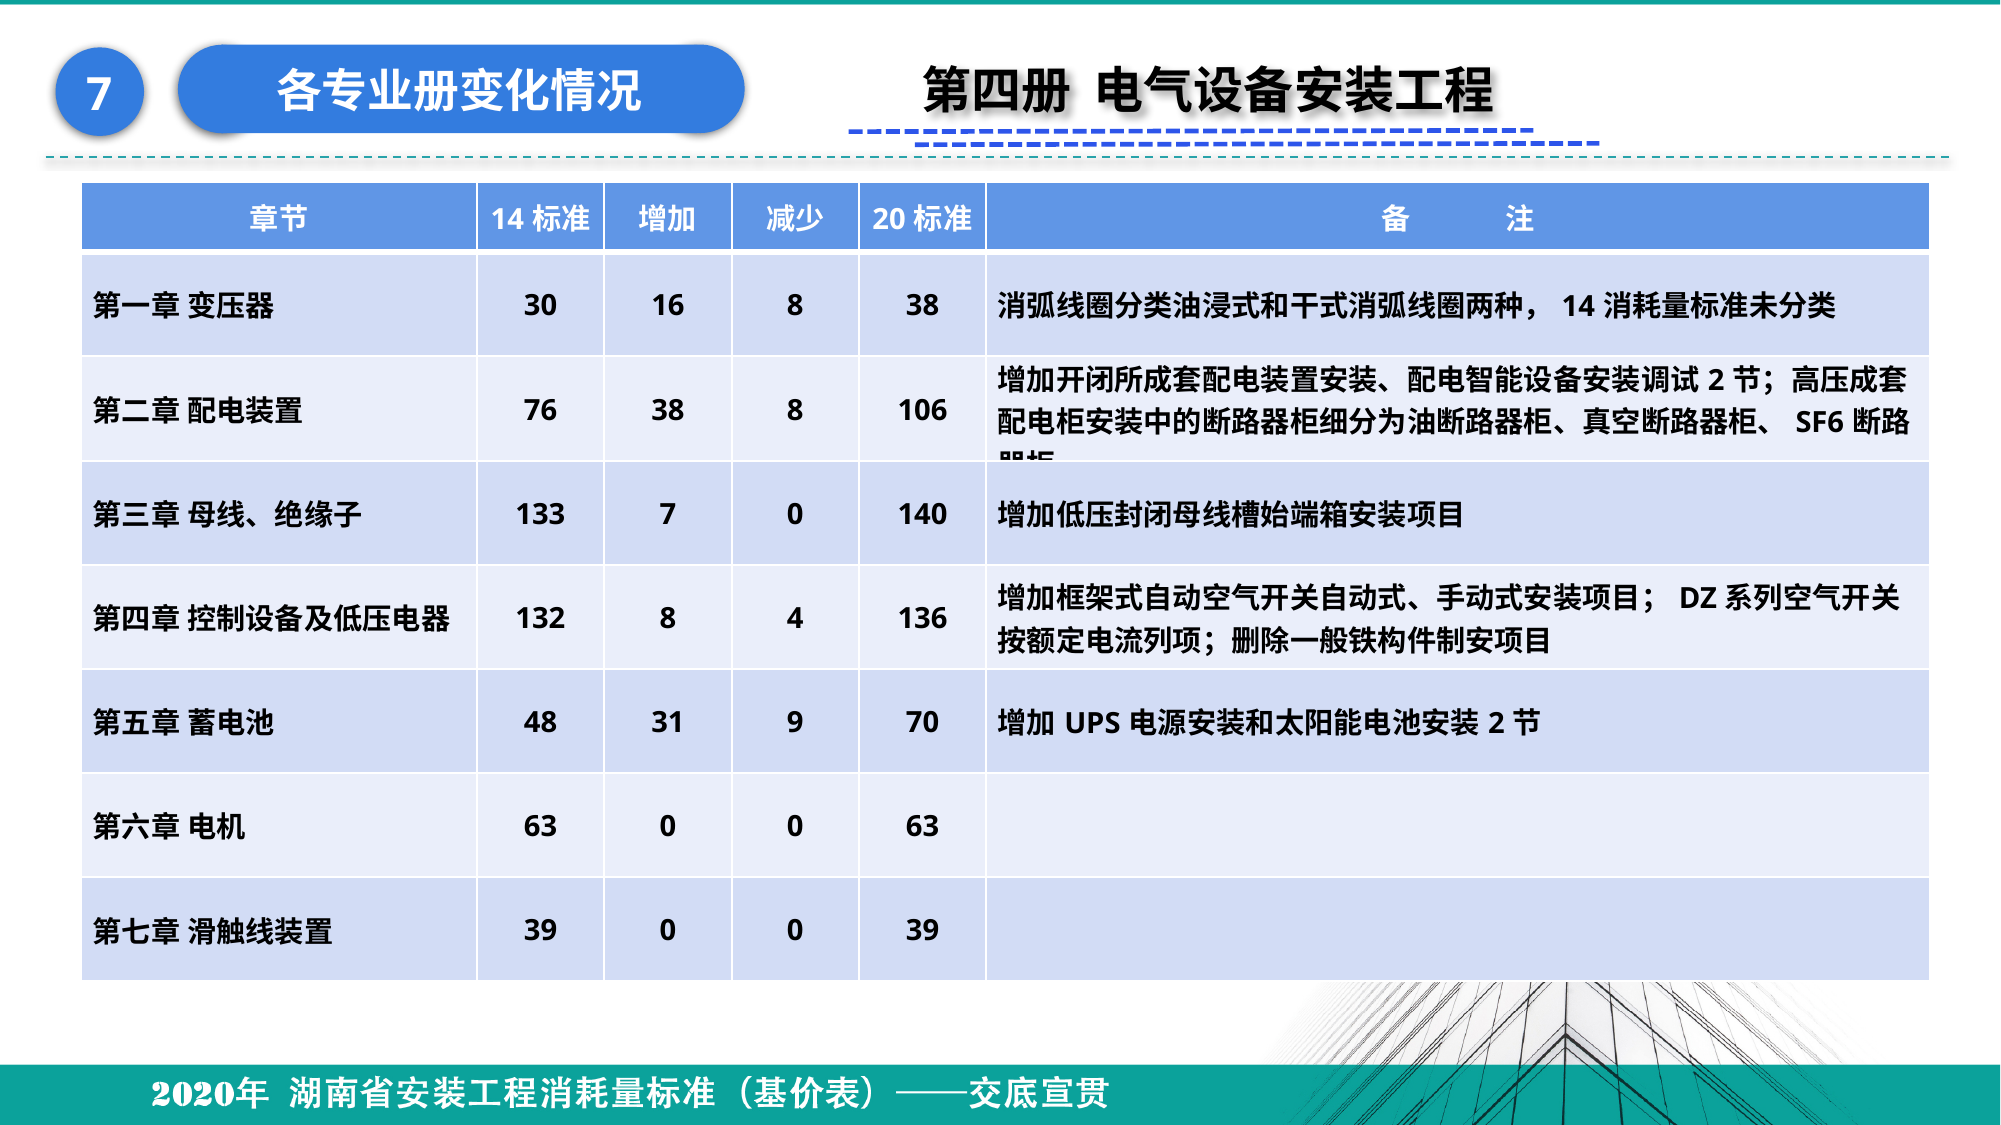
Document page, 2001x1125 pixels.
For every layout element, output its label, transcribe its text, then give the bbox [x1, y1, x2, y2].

table_cell 70 [860, 670, 985, 772]
table_cell 增加框架式自动空气开关自动式、手动式安装项目；DZ系列空气开关按额定电流列项；删除一般铁构件制安项目 [987, 566, 1929, 668]
table_cell [987, 878, 1929, 980]
table_cell 8 [605, 566, 731, 668]
table_cell 38 [605, 357, 731, 460]
table_cell 消弧线圈分类油浸式和干式消弧线圈两种，14消耗量标准未分类 [987, 255, 1929, 355]
table_cell 133 [478, 462, 603, 564]
table_cell 增加开闭所成套配电装置安装、配电智能设备安装调试2节；高压成套配电柜安装中的断路器柜细分为油断路器柜、真空断路器柜、SF6断路器柜 [987, 357, 1929, 460]
table_cell 4 [733, 566, 858, 668]
table_cell 39 [478, 878, 603, 980]
table_cell 63 [478, 774, 603, 876]
table_header 备 注 [987, 183, 1929, 249]
table_cell 63 [860, 774, 985, 876]
table_cell 48 [478, 670, 603, 772]
table_cell 0 [733, 462, 858, 564]
table_cell 0 [605, 774, 731, 876]
table_header 20标准 [860, 183, 985, 249]
picture [0, 0, 2001, 1125]
table_cell 8 [733, 357, 858, 460]
table_header 减少 [733, 183, 858, 249]
table_cell 38 [860, 255, 985, 355]
table_cell 第五章 蓄电池 [82, 670, 476, 772]
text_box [45, 44, 1955, 158]
table_cell [987, 774, 1929, 876]
table_cell 9 [733, 670, 858, 772]
table_cell 16 [605, 255, 731, 355]
table_cell 第四章 控制设备及低压电器 [82, 566, 476, 668]
table_cell 第六章 电机 [82, 774, 476, 876]
table_header 增加 [605, 183, 731, 249]
table_cell 31 [605, 670, 731, 772]
slide_number [1918, 0, 2000, 52]
table_cell 第一章 变压器 [82, 255, 476, 355]
table_header 章节 [82, 183, 476, 249]
table_cell 132 [478, 566, 603, 668]
table_cell 7 [605, 462, 731, 564]
table_cell 增加UPS电源安装和太阳能电池安装2节 [987, 670, 1929, 772]
table_cell 106 [860, 357, 985, 460]
table_cell 0 [733, 878, 858, 980]
table_cell 0 [733, 774, 858, 876]
table_cell 增加低压封闭母线槽始端箱安装项目 [987, 462, 1929, 564]
table_cell 76 [478, 357, 603, 460]
table_cell 第三章 母线、绝缘子 [82, 462, 476, 564]
table_header 14标准 [478, 183, 603, 249]
table_cell 8 [733, 255, 858, 355]
table_cell 140 [860, 462, 985, 564]
table_cell 136 [860, 566, 985, 668]
table_cell 39 [860, 878, 985, 980]
table_cell 0 [605, 878, 731, 980]
table_cell 第二章 配电装置 [82, 357, 476, 460]
table_cell 第七章 滑触线装置 [82, 878, 476, 980]
table_cell 30 [478, 255, 603, 355]
